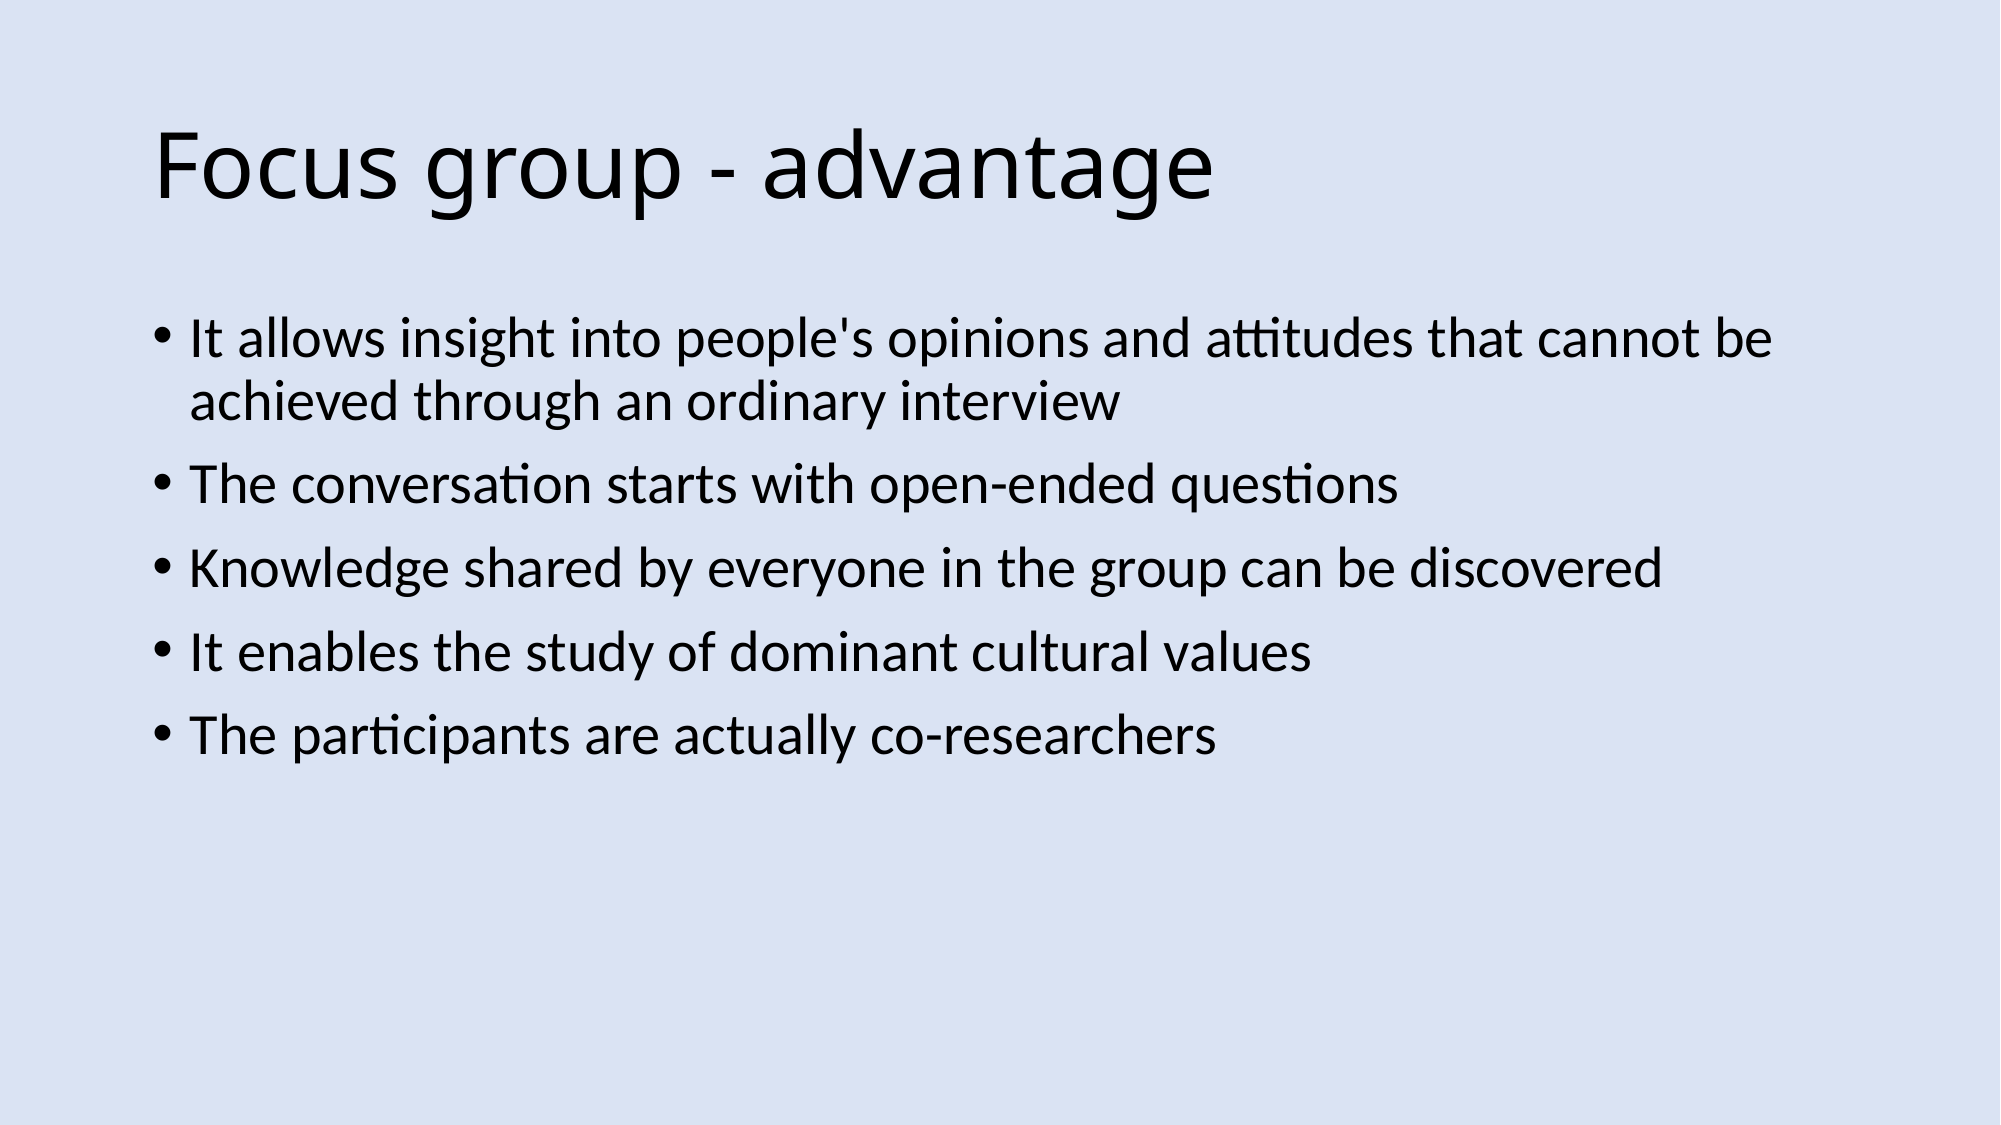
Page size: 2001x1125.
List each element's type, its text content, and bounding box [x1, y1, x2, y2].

list It allows insight into people's opinions and attitudes that cannot be achieved through an ordinary interview The conversation starts with open-ended questions Knowledge shared by everyone in the group can be discovered It enables the study of dominant cultural values The participants are actually co-researchers [137, 299, 1863, 1014]
title Focus group - advantage [137, 59, 1863, 278]
